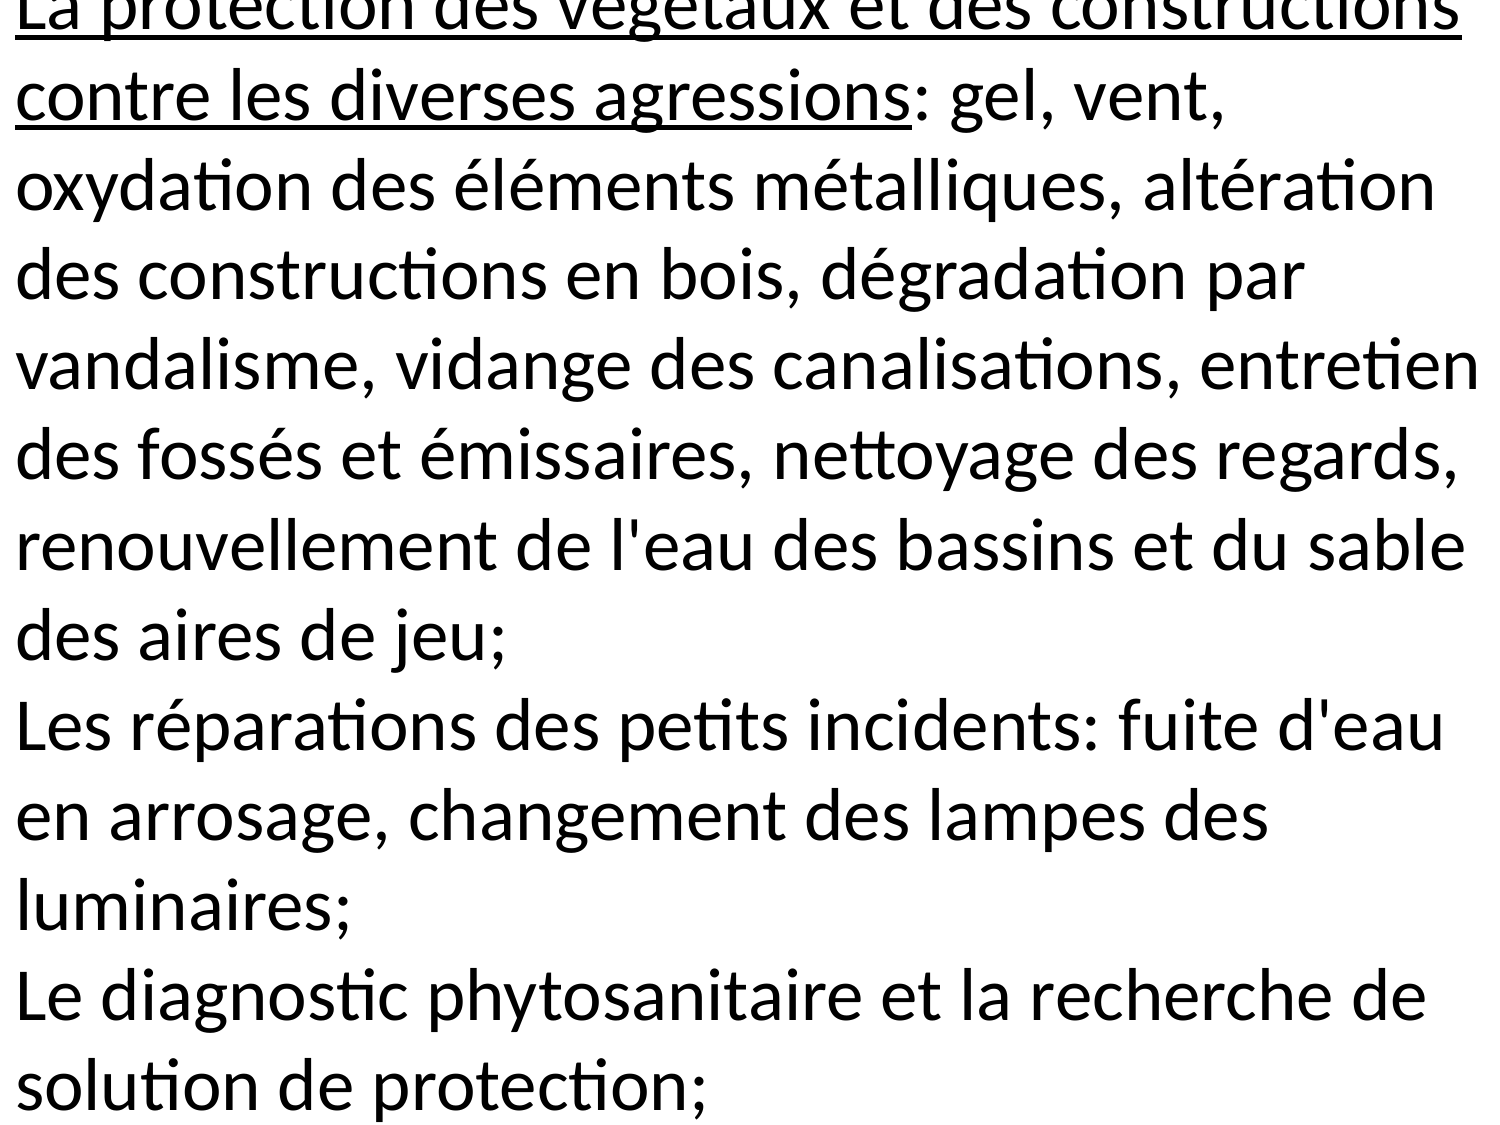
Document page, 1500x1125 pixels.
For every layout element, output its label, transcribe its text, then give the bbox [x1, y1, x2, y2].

title La protection des végétaux et des constructions contre les diverses agressions: gel, vent, oxydation des éléments métalliques, altération des constructions en bois, dégradation par vandalisme, vidange des canalisations, entretien des fossés et émissaires, nettoyage des regards, renouvellement de l'eau des bassins et du sable des aires de jeu; Les réparations des petits incidents: fuite d'eau en arrosage, changement des lampes des luminaires; Le diagnostic phytosanitaire et la recherche de solution de protection; [0, 45, 1500, 1125]
